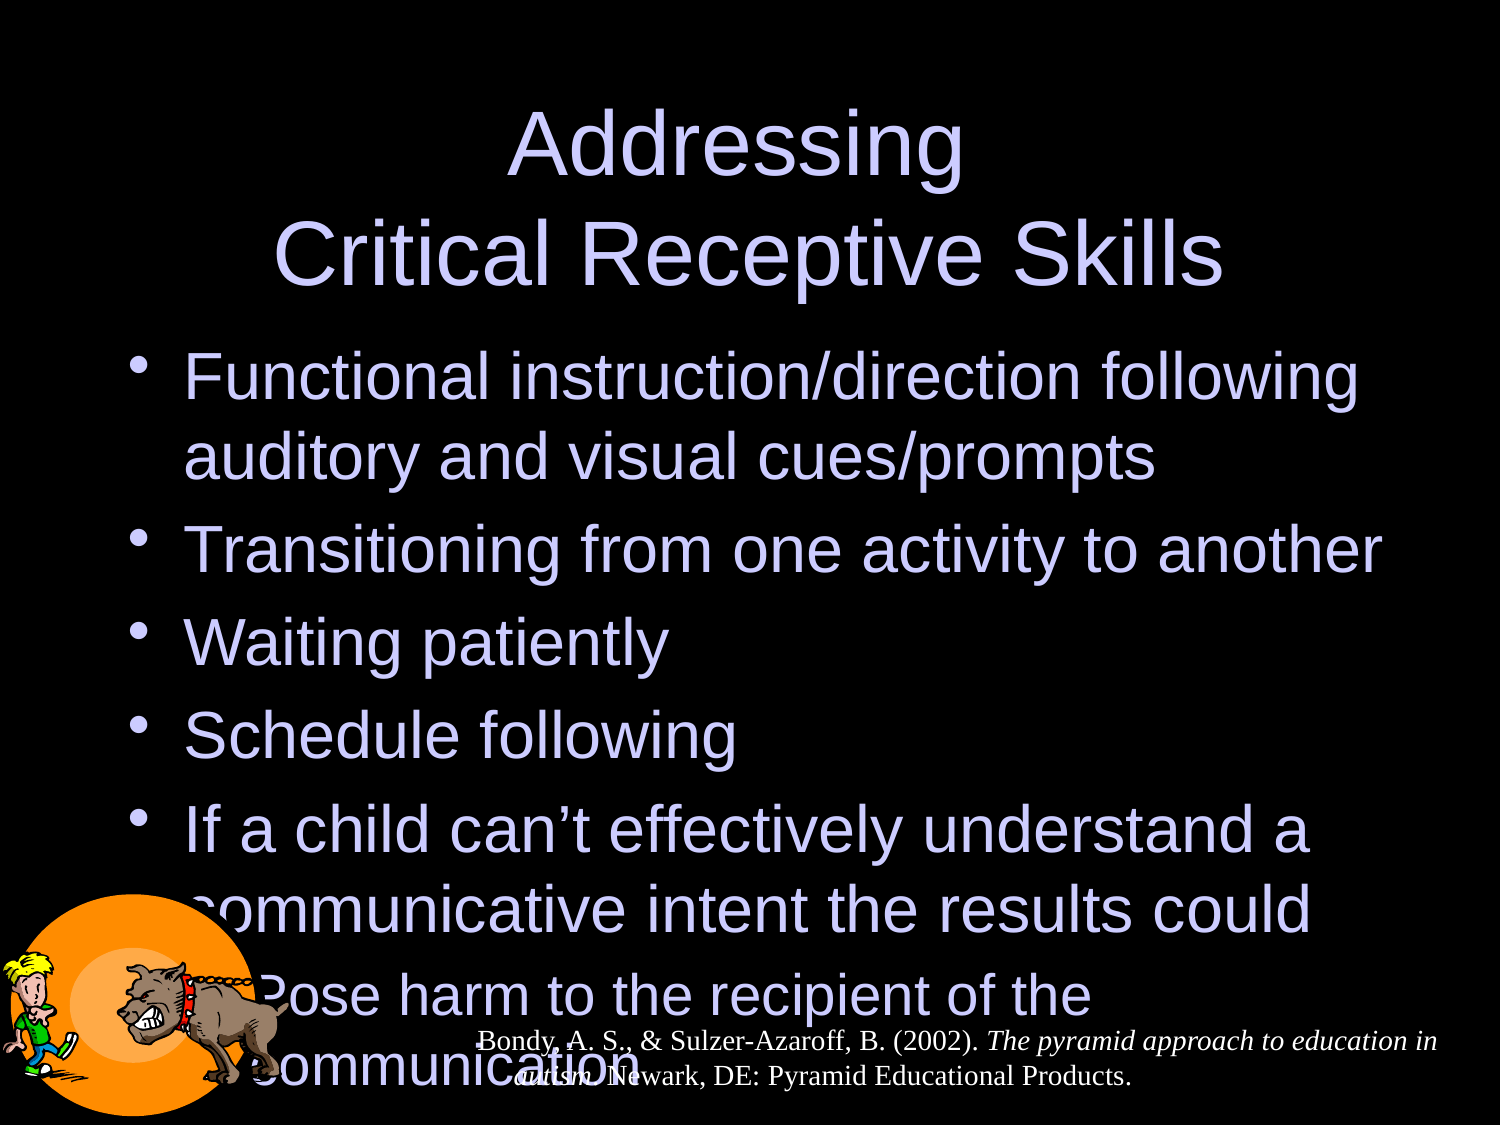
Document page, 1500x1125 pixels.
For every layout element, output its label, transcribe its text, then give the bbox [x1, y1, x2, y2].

text_box Bondy, A. S., & Sulzer-Azaroff, B. (2002). The pyramid approach to education in autism. Newark, DE: Pyramid Educational Products. [462, 1014, 1463, 1099]
title Addressing Critical Receptive Skills [112, 99, 1388, 288]
list Functional instruction/direction following auditory and visual cues/prompts Transitioning from one activity to another Waiting patiently Schedule following If a child can’t effectively understand a communicative intent the results could Pose harm to the recipient of the communication [112, 324, 1401, 1001]
picture [0, 885, 292, 1125]
